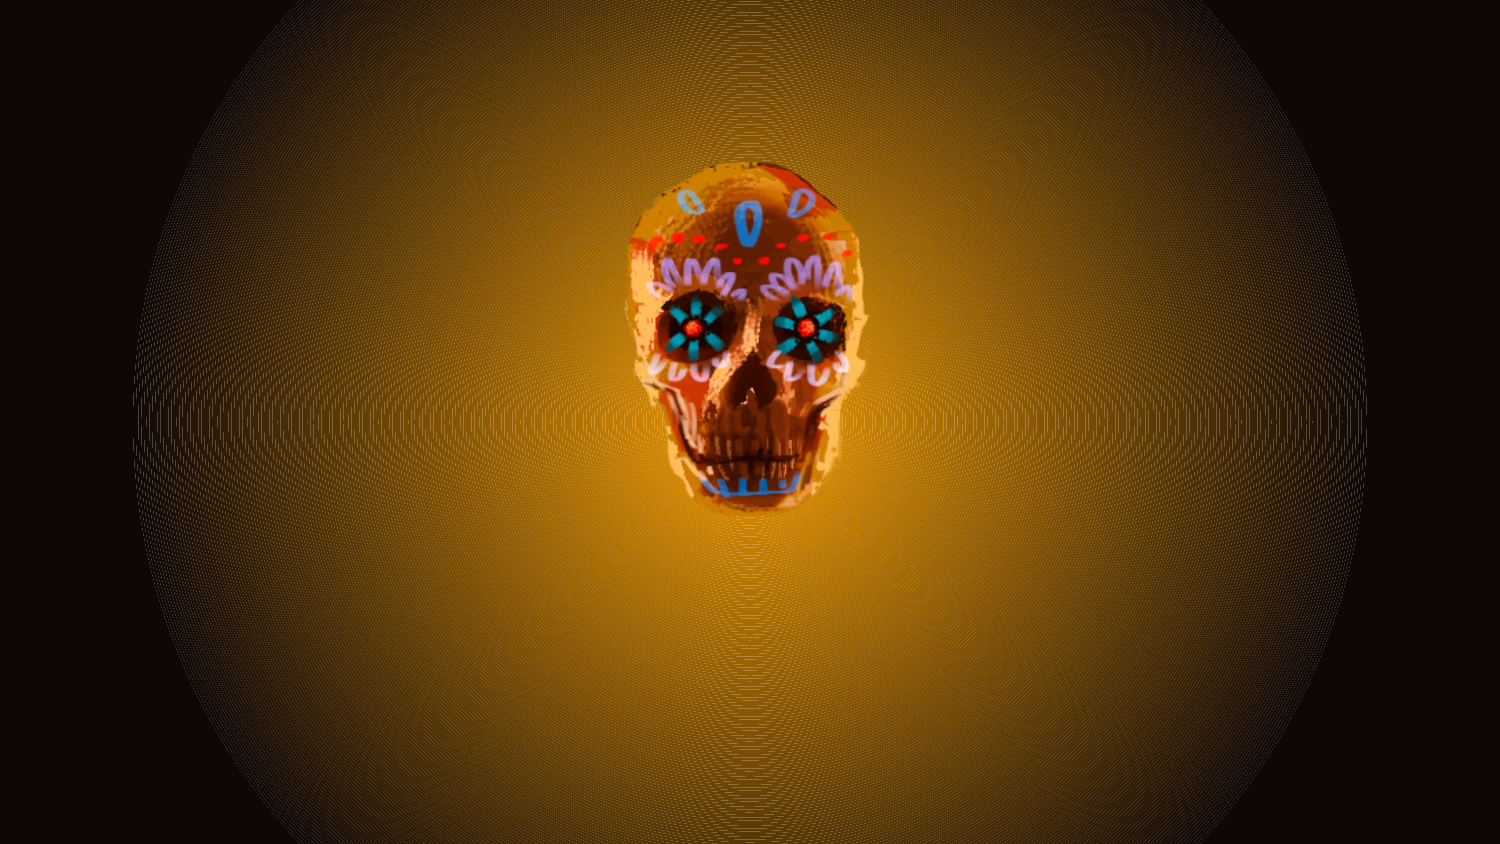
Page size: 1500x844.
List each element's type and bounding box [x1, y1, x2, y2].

picture [624, 160, 876, 517]
